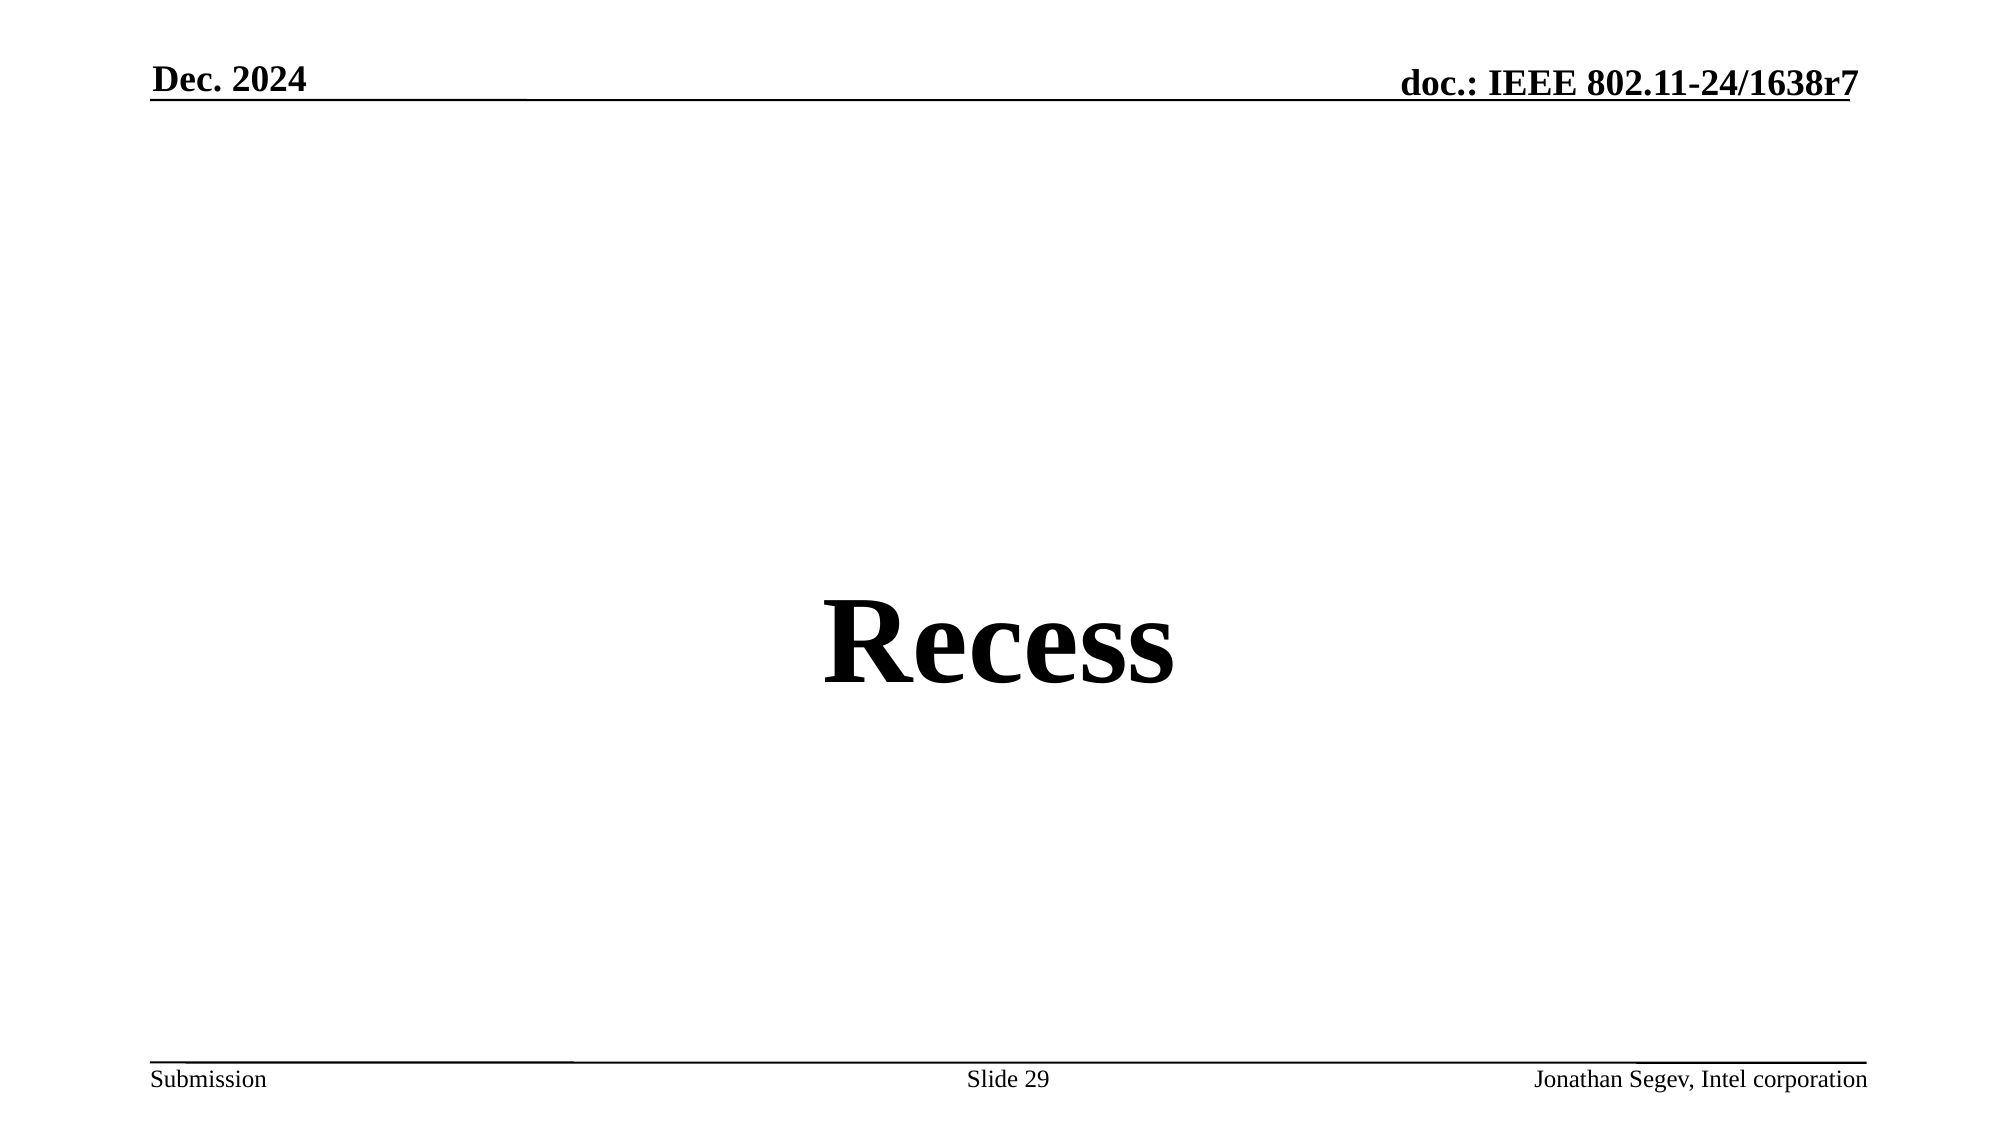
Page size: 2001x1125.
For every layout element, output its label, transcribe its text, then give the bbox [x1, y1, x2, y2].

slide_number Slide 29 [950, 1061, 1067, 1123]
list Recess [149, 324, 1850, 1000]
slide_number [152, 54, 563, 100]
footer Jonathan Segev, Intel corporation [1171, 1061, 1869, 1093]
